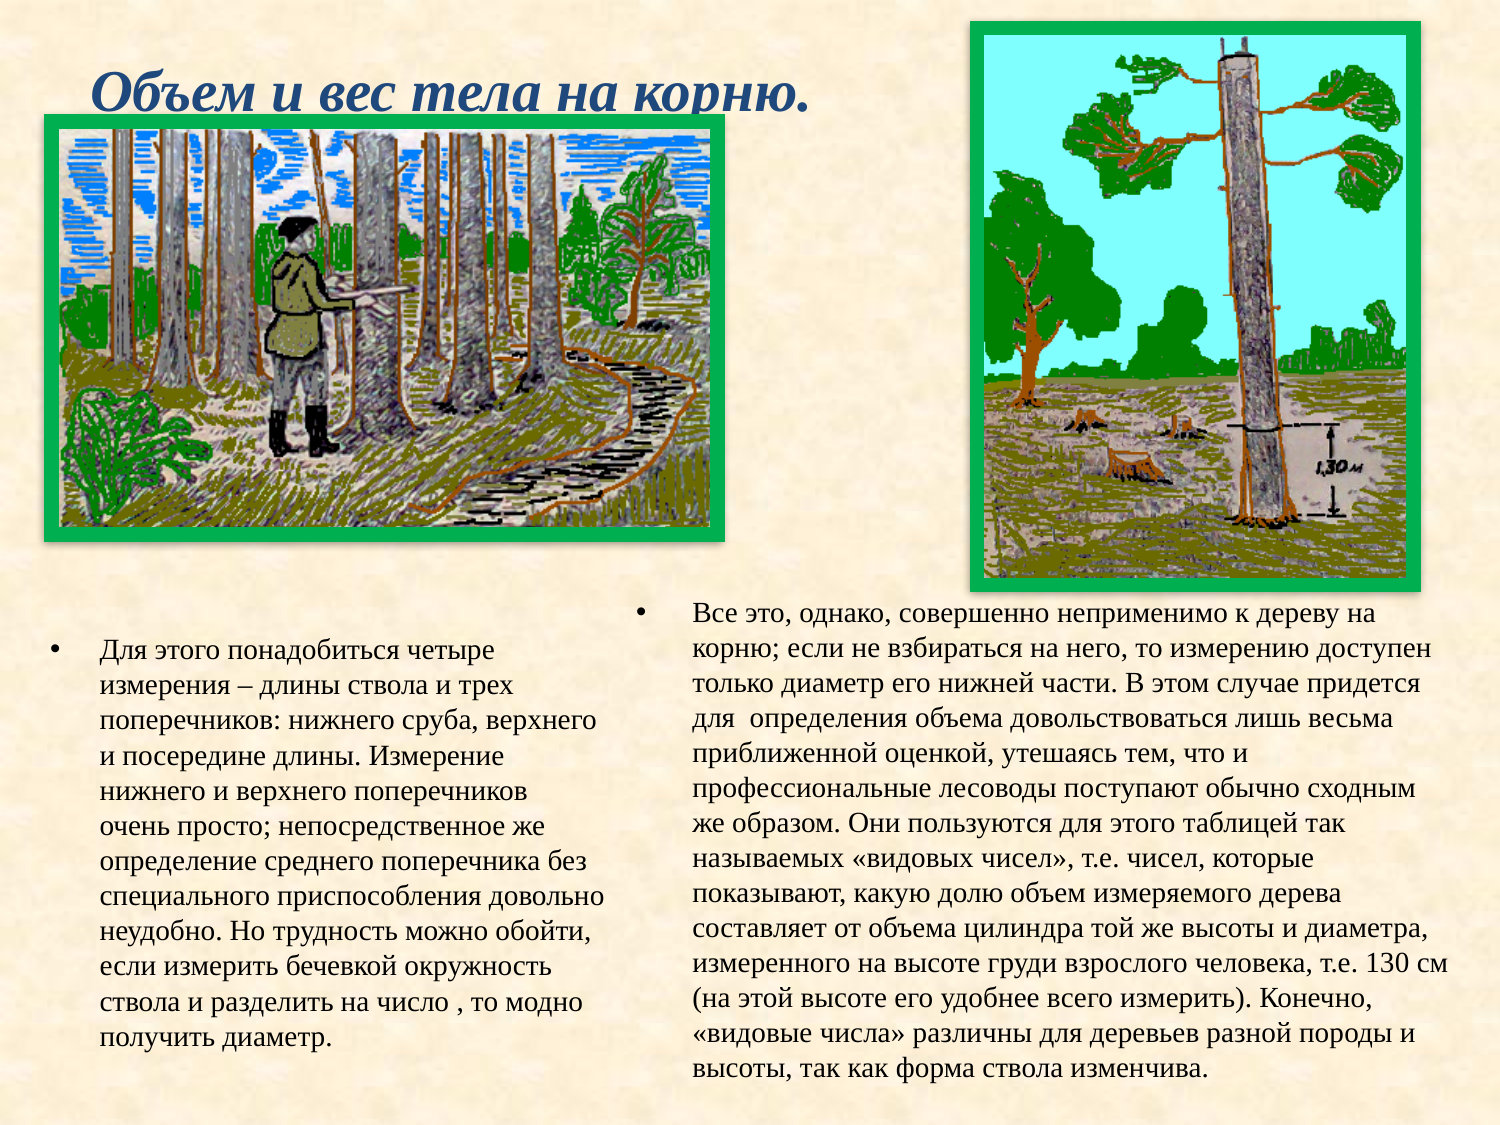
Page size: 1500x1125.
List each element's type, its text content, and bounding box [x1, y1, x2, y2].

picture [0, 0, 1500, 1125]
list Для этого понадобиться четыре измерения – длины ствола и трех поперечников: нижнего сруба, верхнего и посередине длины. Измерение нижнего и верхнего поперечников очень просто; непосредственное же определение среднего поперечника без специального приспособления довольно неудобно. Но трудность можно обойти, если измерить бечевкой окружность ствола и разделить на число , то модно получить диаметр. [35, 609, 621, 1090]
title Объем и вес тела на корню. [75, 45, 964, 233]
list Все это, однако, совершенно неприменимо к дереву на корню; если не взбираться на него, то измерению доступен только диаметр его нижней части. В этом случае придется для определения объема довольствоваться лишь весьма приближенной оценкой, утешаясь тем, что и профессиональные лесоводы поступают обычно сходным же образом. Они пользуются для этого таблицей так называемых «видовых чисел», т.е. чисел, которые показывают, какую долю объем измеряемого дерева составляет от объема цилиндра той же высоты и диаметра, измеренного на высоте груди взрослого человека, т.е. 130 см (на этой высоте его удобнее всего измерить). Конечно, «видовые числа» различны для деревьев разной породы и высоты, так как форма ствола изменчива. [621, 585, 1465, 1102]
